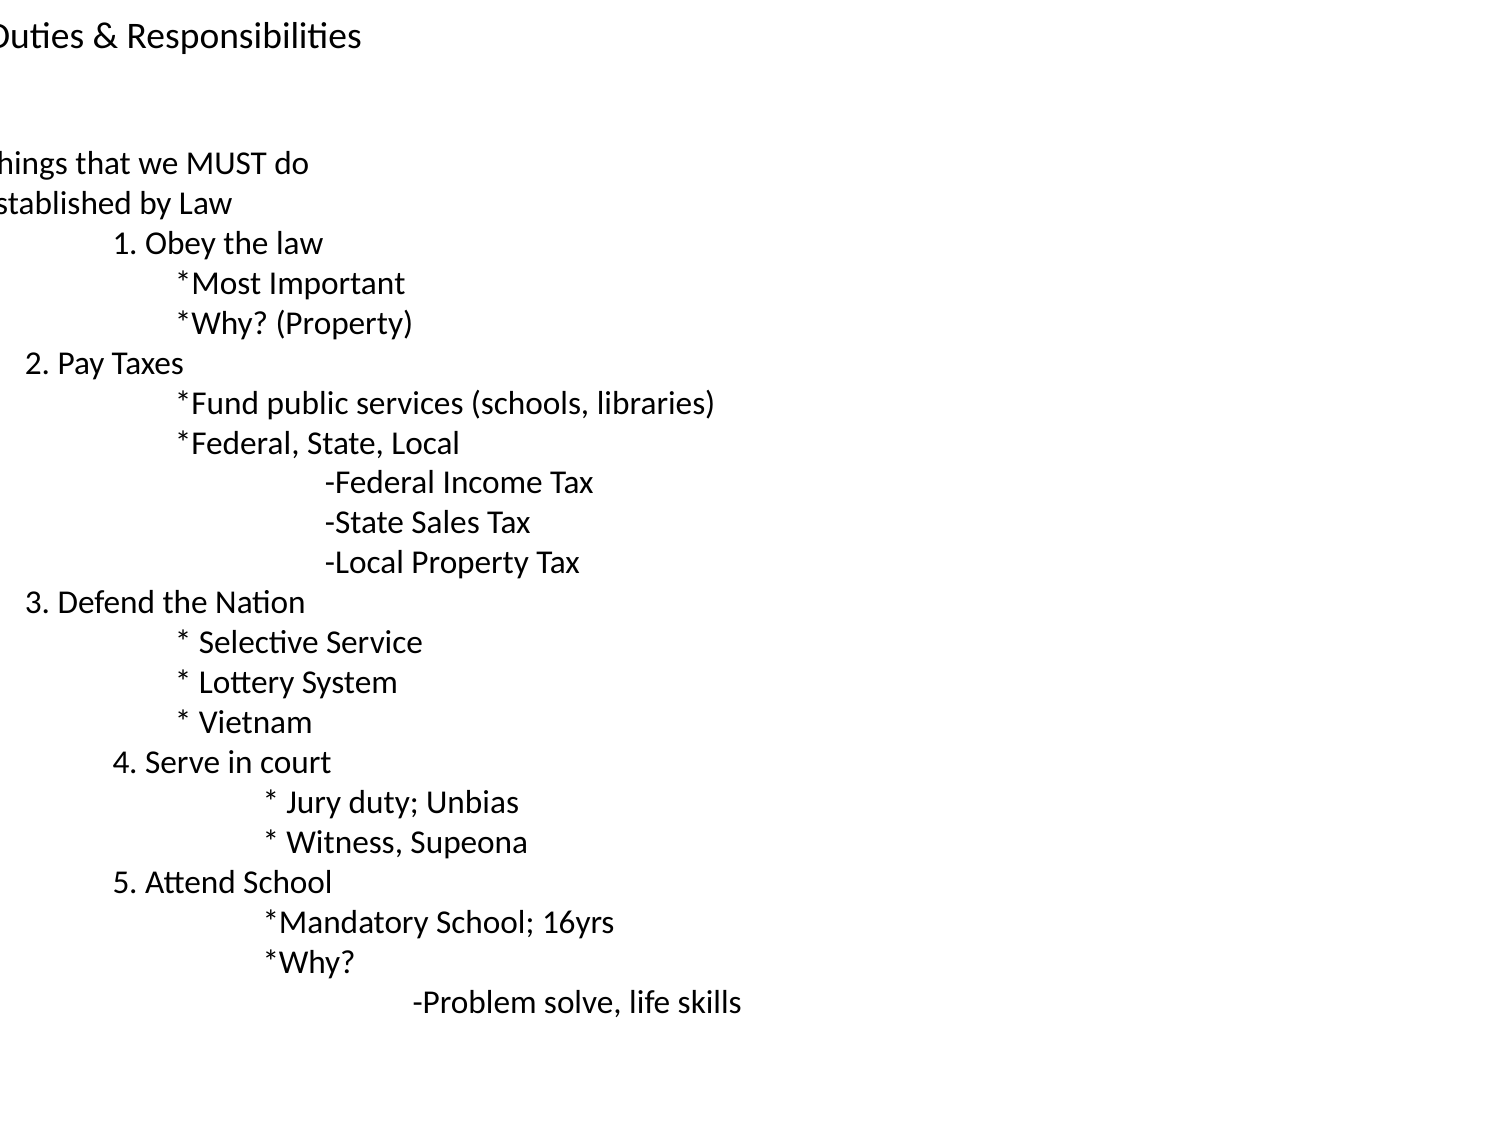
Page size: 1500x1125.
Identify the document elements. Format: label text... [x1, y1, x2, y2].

text_box Topic 4: Duties & Responsibilities I. Duty A. Things that we MUST do B. Established by Law 1. Obey the law *Most Important *Why? (Property) 2. Pay Taxes *Fund public services (schools, libraries) *Federal, State, Local -Federal Income Tax -State Sales Tax -Local Property Tax 3. Defend the Nation * Selective Service * Lottery System * Vietnam 4. Serve in court * Jury duty; Unbias * Witness, Supeona 5. Attend School *Mandatory School; 16yrs *Why? -Problem solve, life skills [0, 4, 958, 1117]
